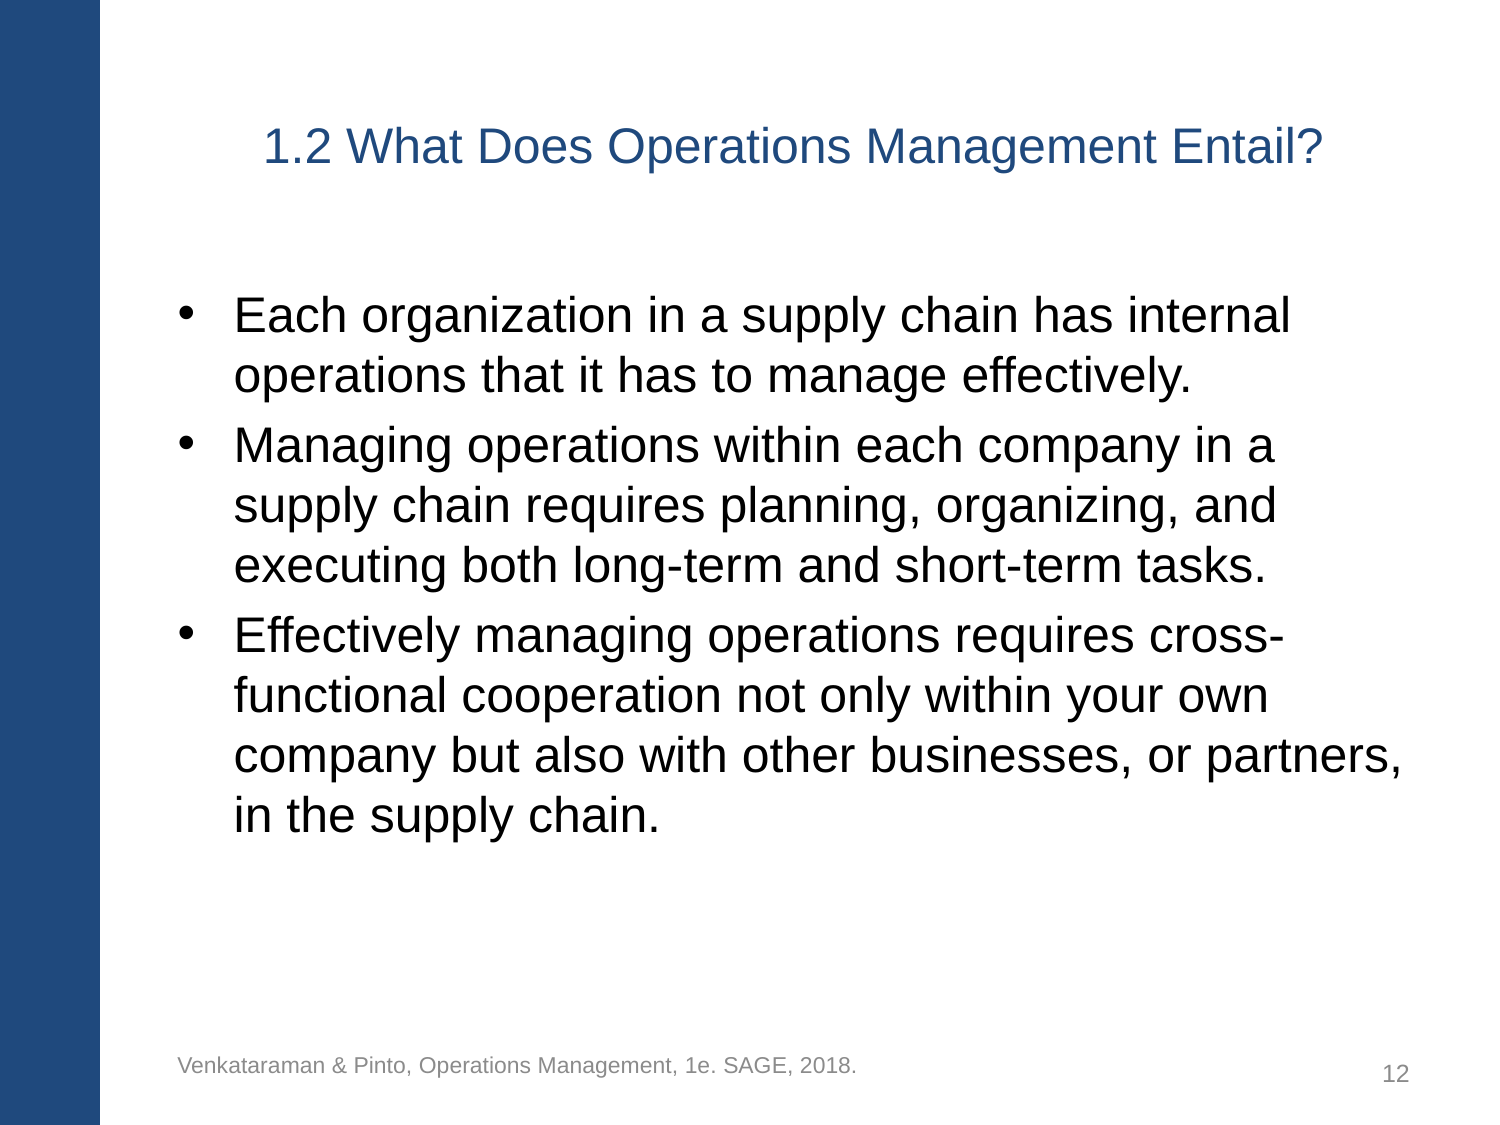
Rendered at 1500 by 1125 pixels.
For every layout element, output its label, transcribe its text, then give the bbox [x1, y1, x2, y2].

footer Venkataraman & Pinto, Operations Management, 1e. SAGE, 2018. [162, 1042, 1313, 1103]
list Each organization in a supply chain has internal operations that it has to manage effectively. Managing operations within each company in a supply chain requires planning, organizing, and executing both long-term and short-term tasks. Effectively managing operations requires cross-functional cooperation not only within your own company but also with other businesses, or partners, in the supply chain. [162, 275, 1425, 1005]
slide_number 12 [1350, 1042, 1425, 1103]
title 1.2 What Does Operations Management Entail? [162, 50, 1425, 238]
